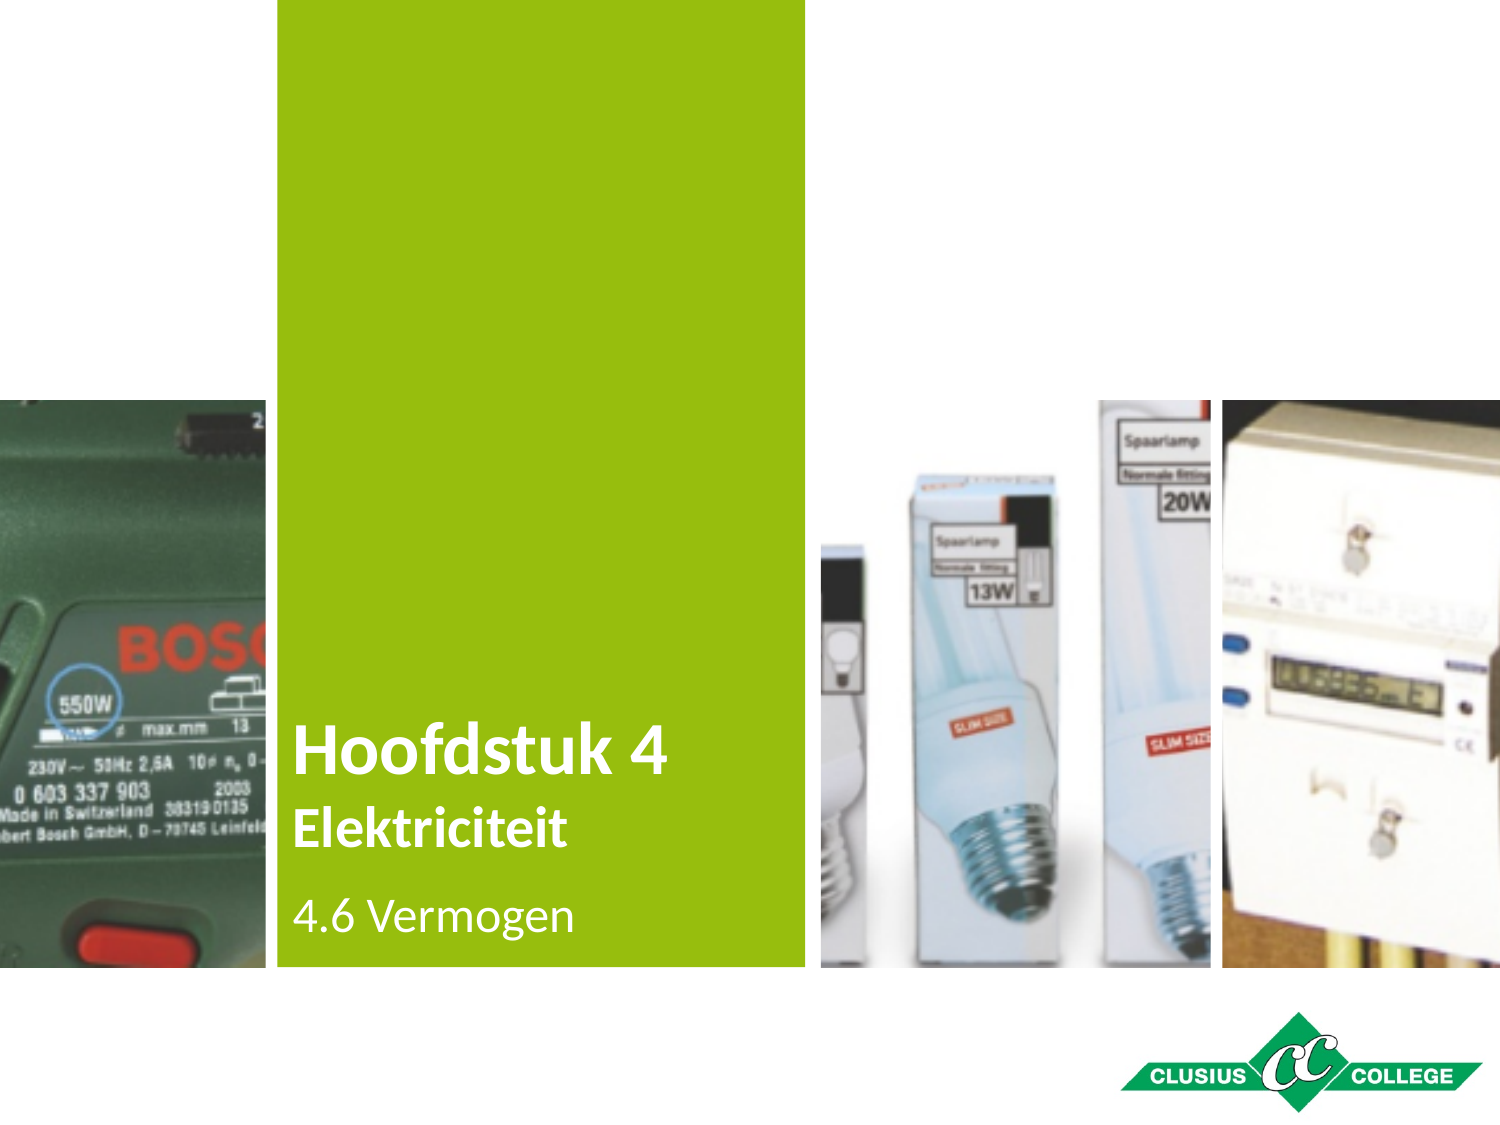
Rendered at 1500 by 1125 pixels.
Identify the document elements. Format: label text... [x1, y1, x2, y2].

picture [0, 399, 266, 968]
title Hoofdstuk 4 Elektriciteit [277, 683, 806, 874]
text_box [275, 0, 807, 969]
picture [1222, 399, 1500, 968]
picture [820, 399, 1211, 968]
subtitle 4.6 Vermogen [277, 874, 815, 965]
picture [1103, 999, 1500, 1125]
